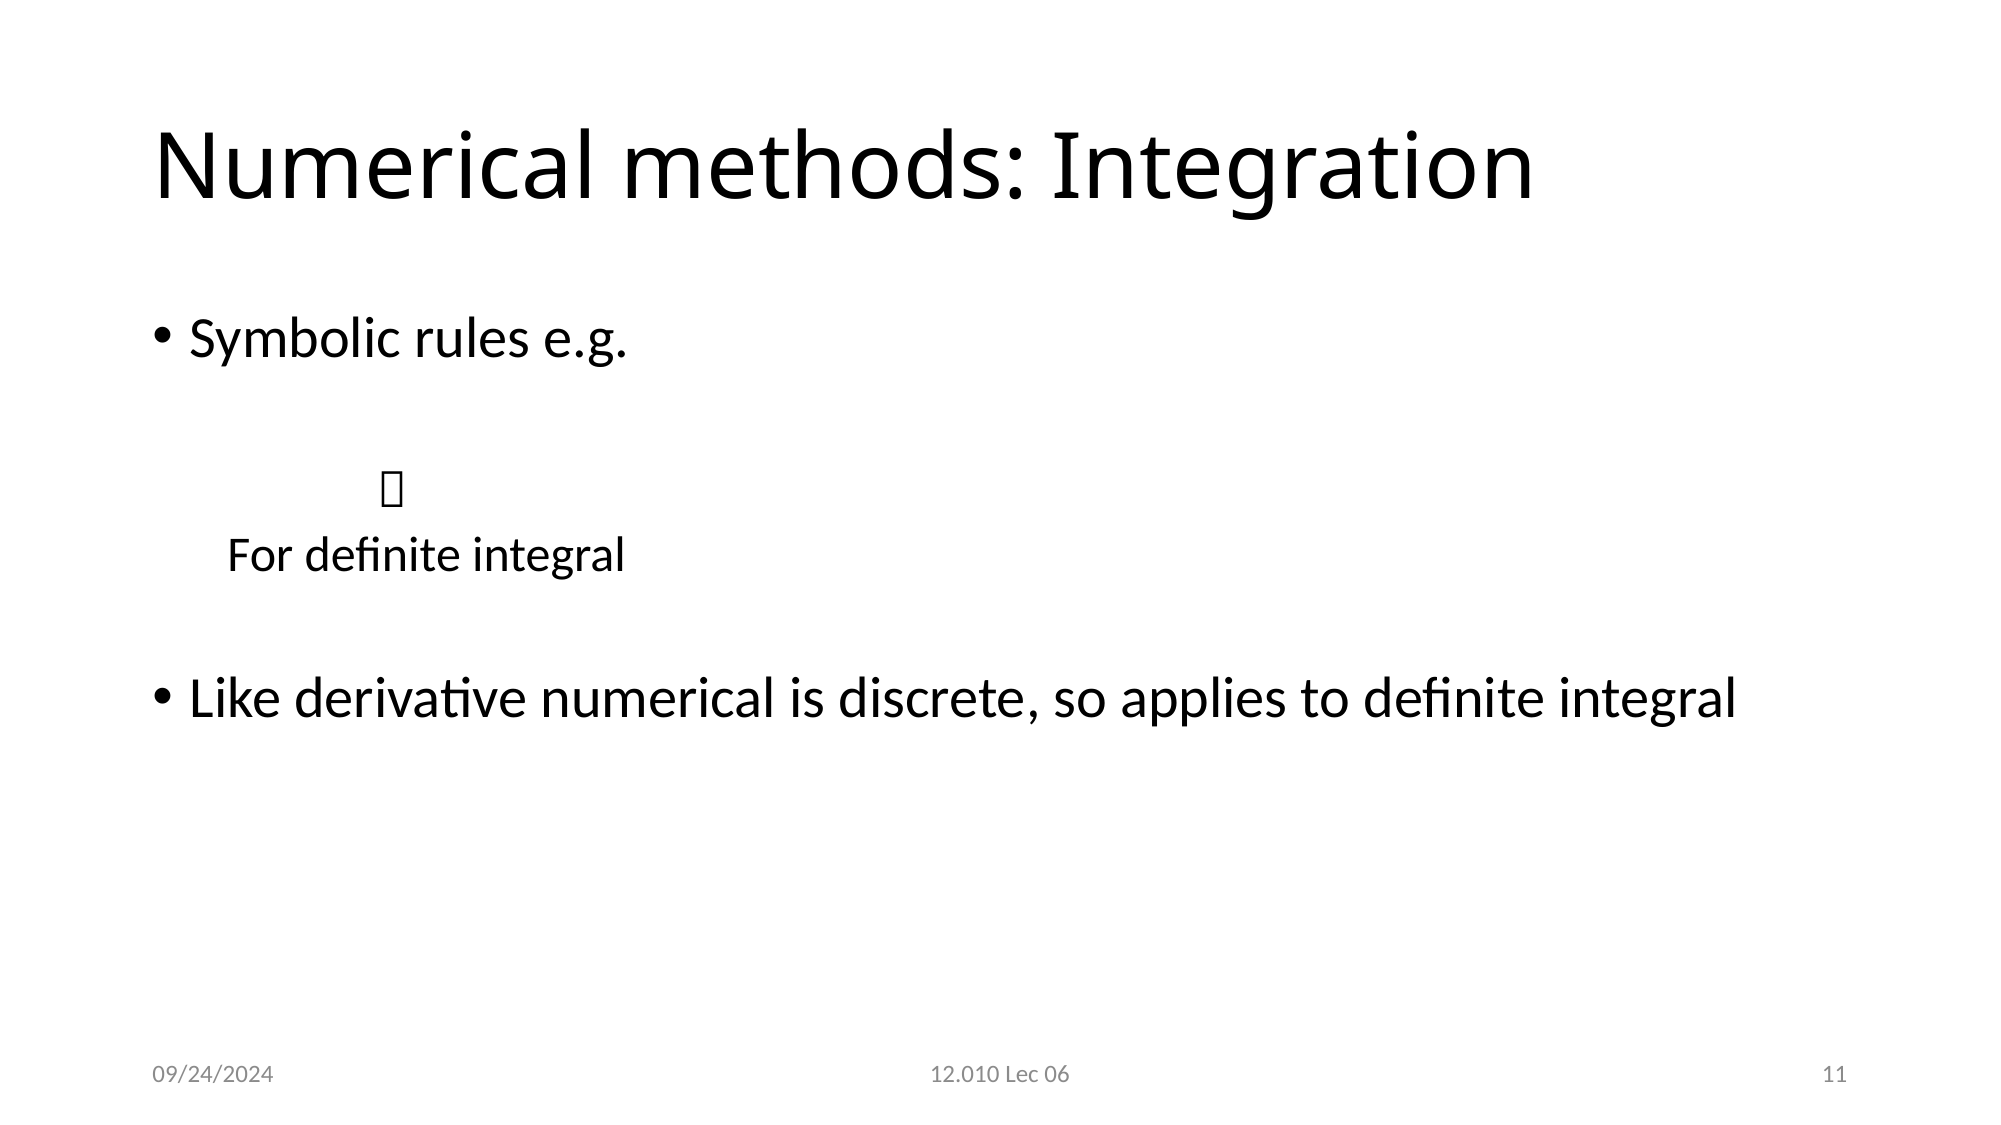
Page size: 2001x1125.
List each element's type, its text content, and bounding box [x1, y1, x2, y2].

footer 12.010 Lec 06 [662, 1042, 1338, 1103]
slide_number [137, 1042, 588, 1103]
slide_number 11 [1412, 1042, 1863, 1103]
title Numerical methods: Integration [137, 59, 1863, 278]
